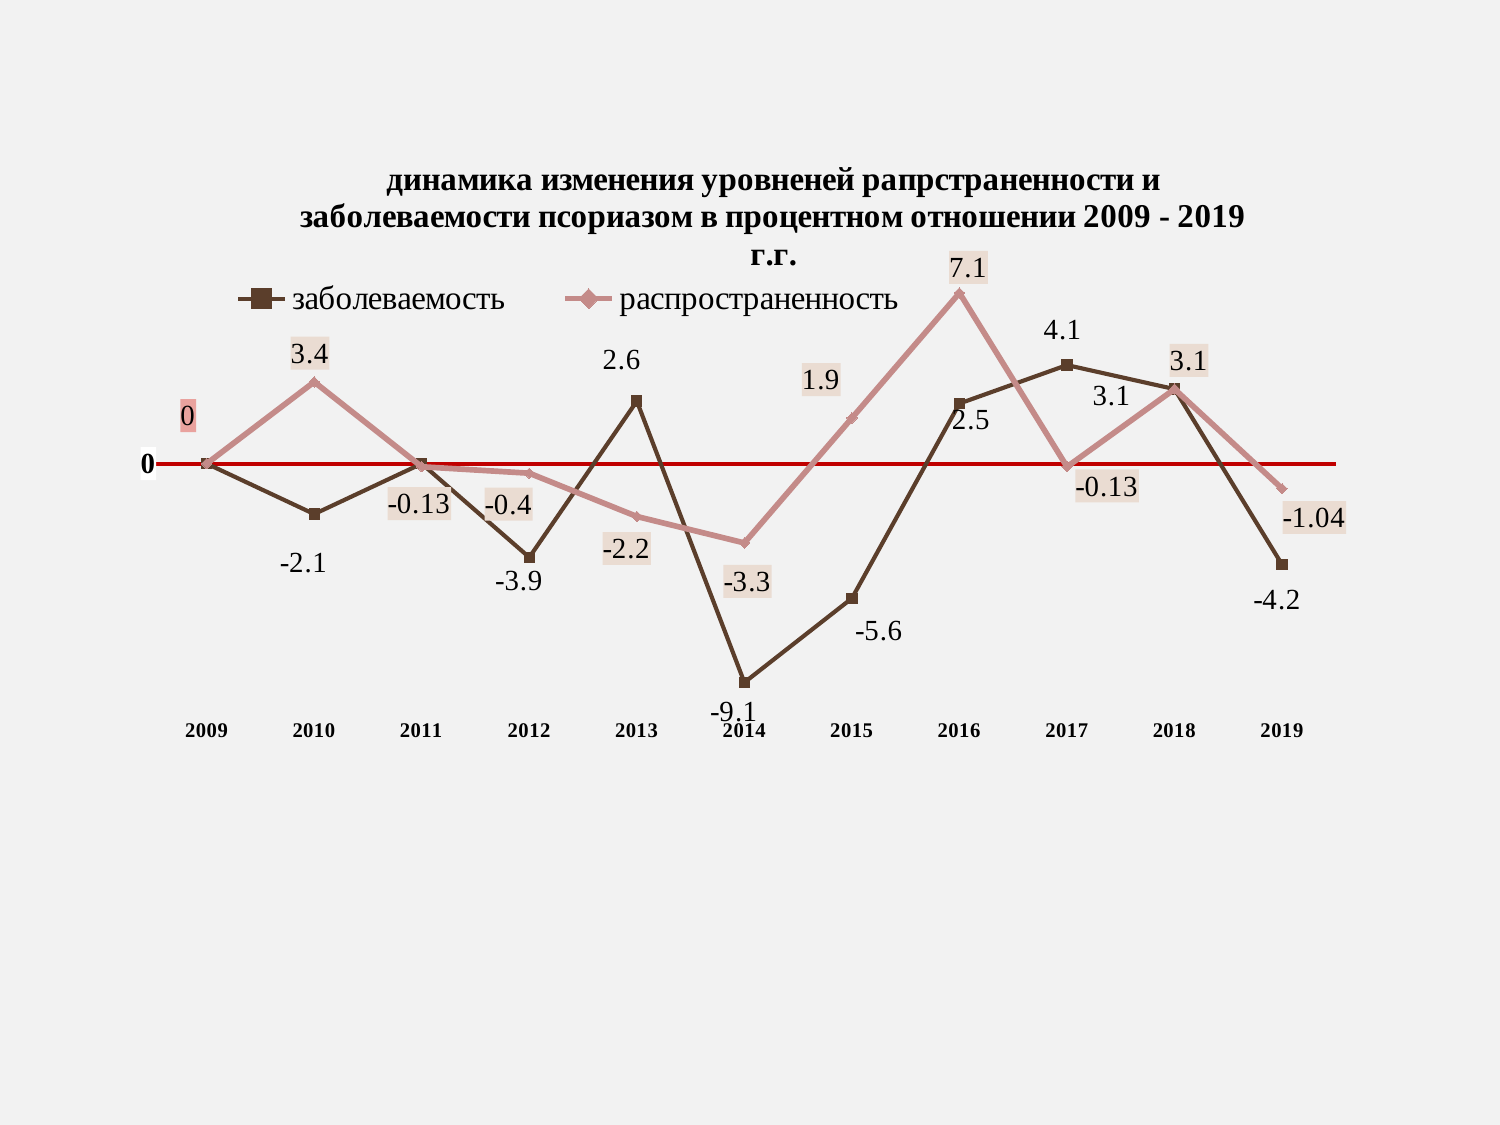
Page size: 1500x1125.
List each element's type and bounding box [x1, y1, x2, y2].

chart [140, 128, 1395, 809]
